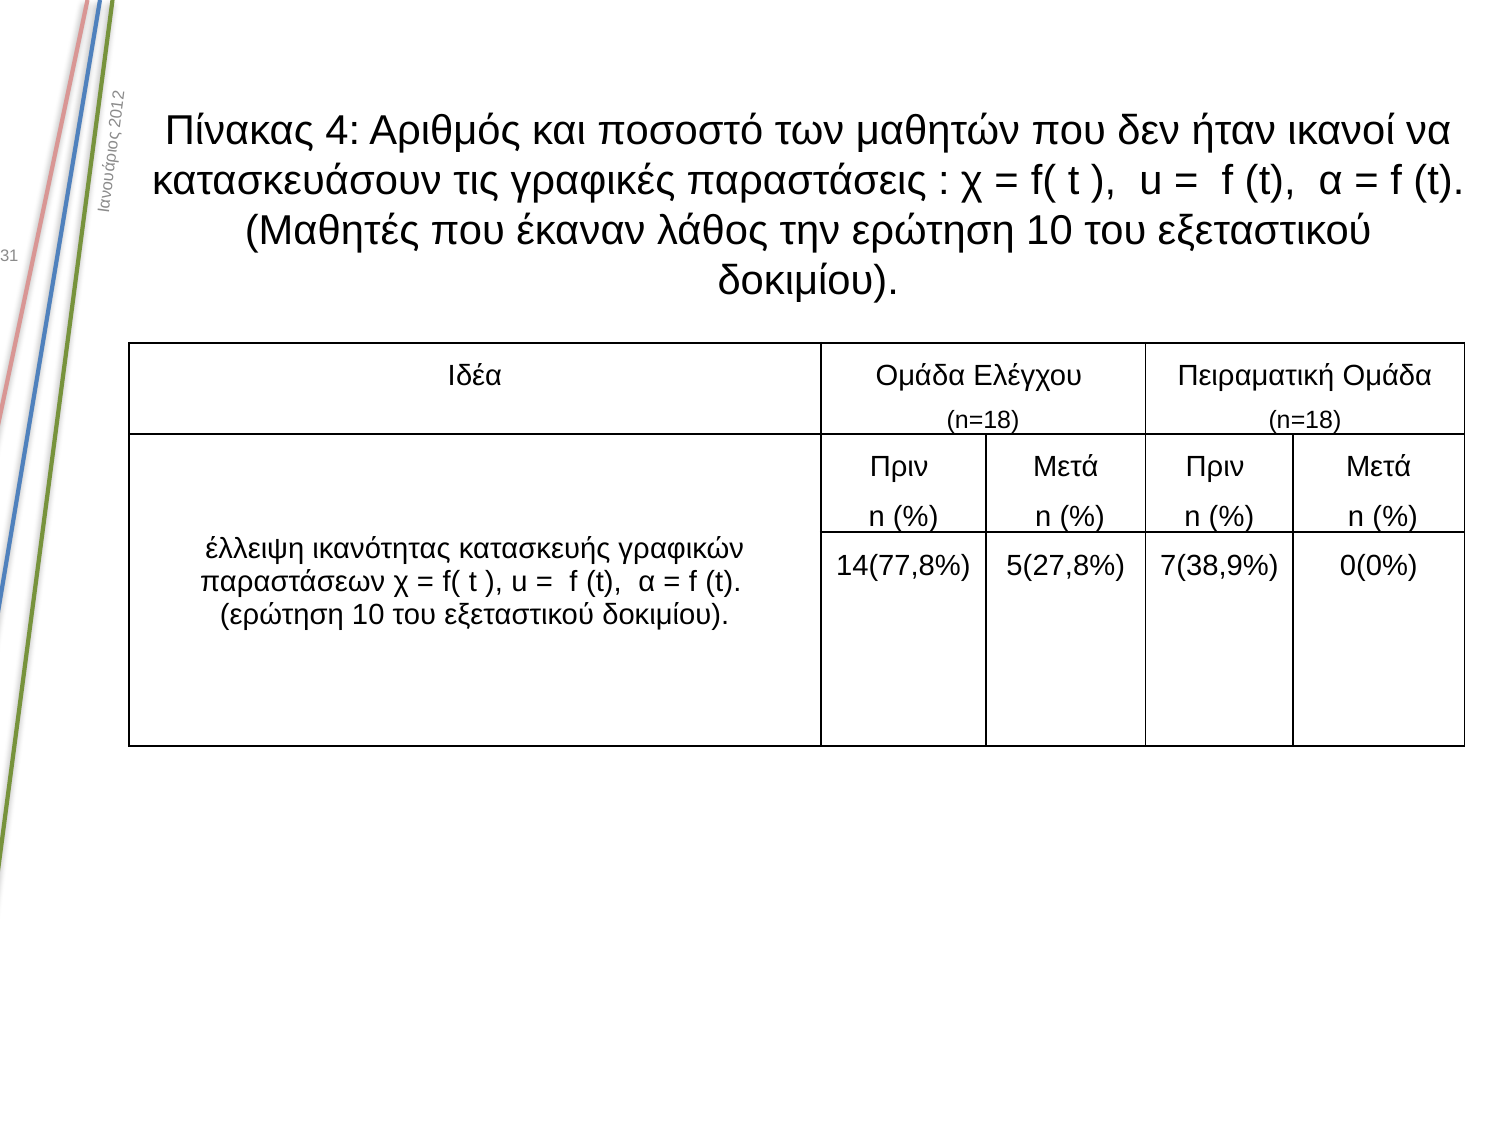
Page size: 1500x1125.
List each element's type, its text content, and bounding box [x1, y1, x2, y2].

table_cell Μετά n (%) [1294, 435, 1464, 531]
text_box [0, 281, 382, 394]
table_cell έλλειψη ικανότητας κατασκευής γραφικών παραστάσεων χ = f( t ), u = f (t), α = f (t). (ερώτηση 10 του εξεταστικού δοκιμίου). [130, 435, 820, 745]
table_cell Πριν n (%) [822, 435, 985, 531]
table_cell 14(77,8%) [822, 533, 985, 745]
title Πίνακας 4: Αριθμός και ποσοστό των μαθητών που δεν ήταν ικανοί να κατασκευάσουν τις γραφικές παραστάσεις : χ = f( t ), u = f (t), α = f (t). (Μαθητές που έκαναν λάθος την ερώτηση 10 του εξεταστικού δοκιμίου). [136, 133, 1484, 322]
table_header Πειραματική Ομάδα (n=18) [1146, 344, 1464, 433]
table_header Ιδέα [130, 344, 820, 433]
table_cell 0(0%) [1294, 533, 1464, 745]
table_cell 7(38,9%) [1146, 533, 1292, 745]
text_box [0, 412, 526, 538]
table_cell Μετά n (%) [987, 435, 1145, 531]
text_box Ιανουάριος 2012 [75, 0, 160, 185]
table_cell Πριν n (%) [1146, 435, 1292, 531]
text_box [0, 187, 276, 279]
table_header Ομάδα Ελέγχου (n=18) [822, 344, 1145, 433]
table_cell 5(27,8%) [987, 533, 1145, 745]
